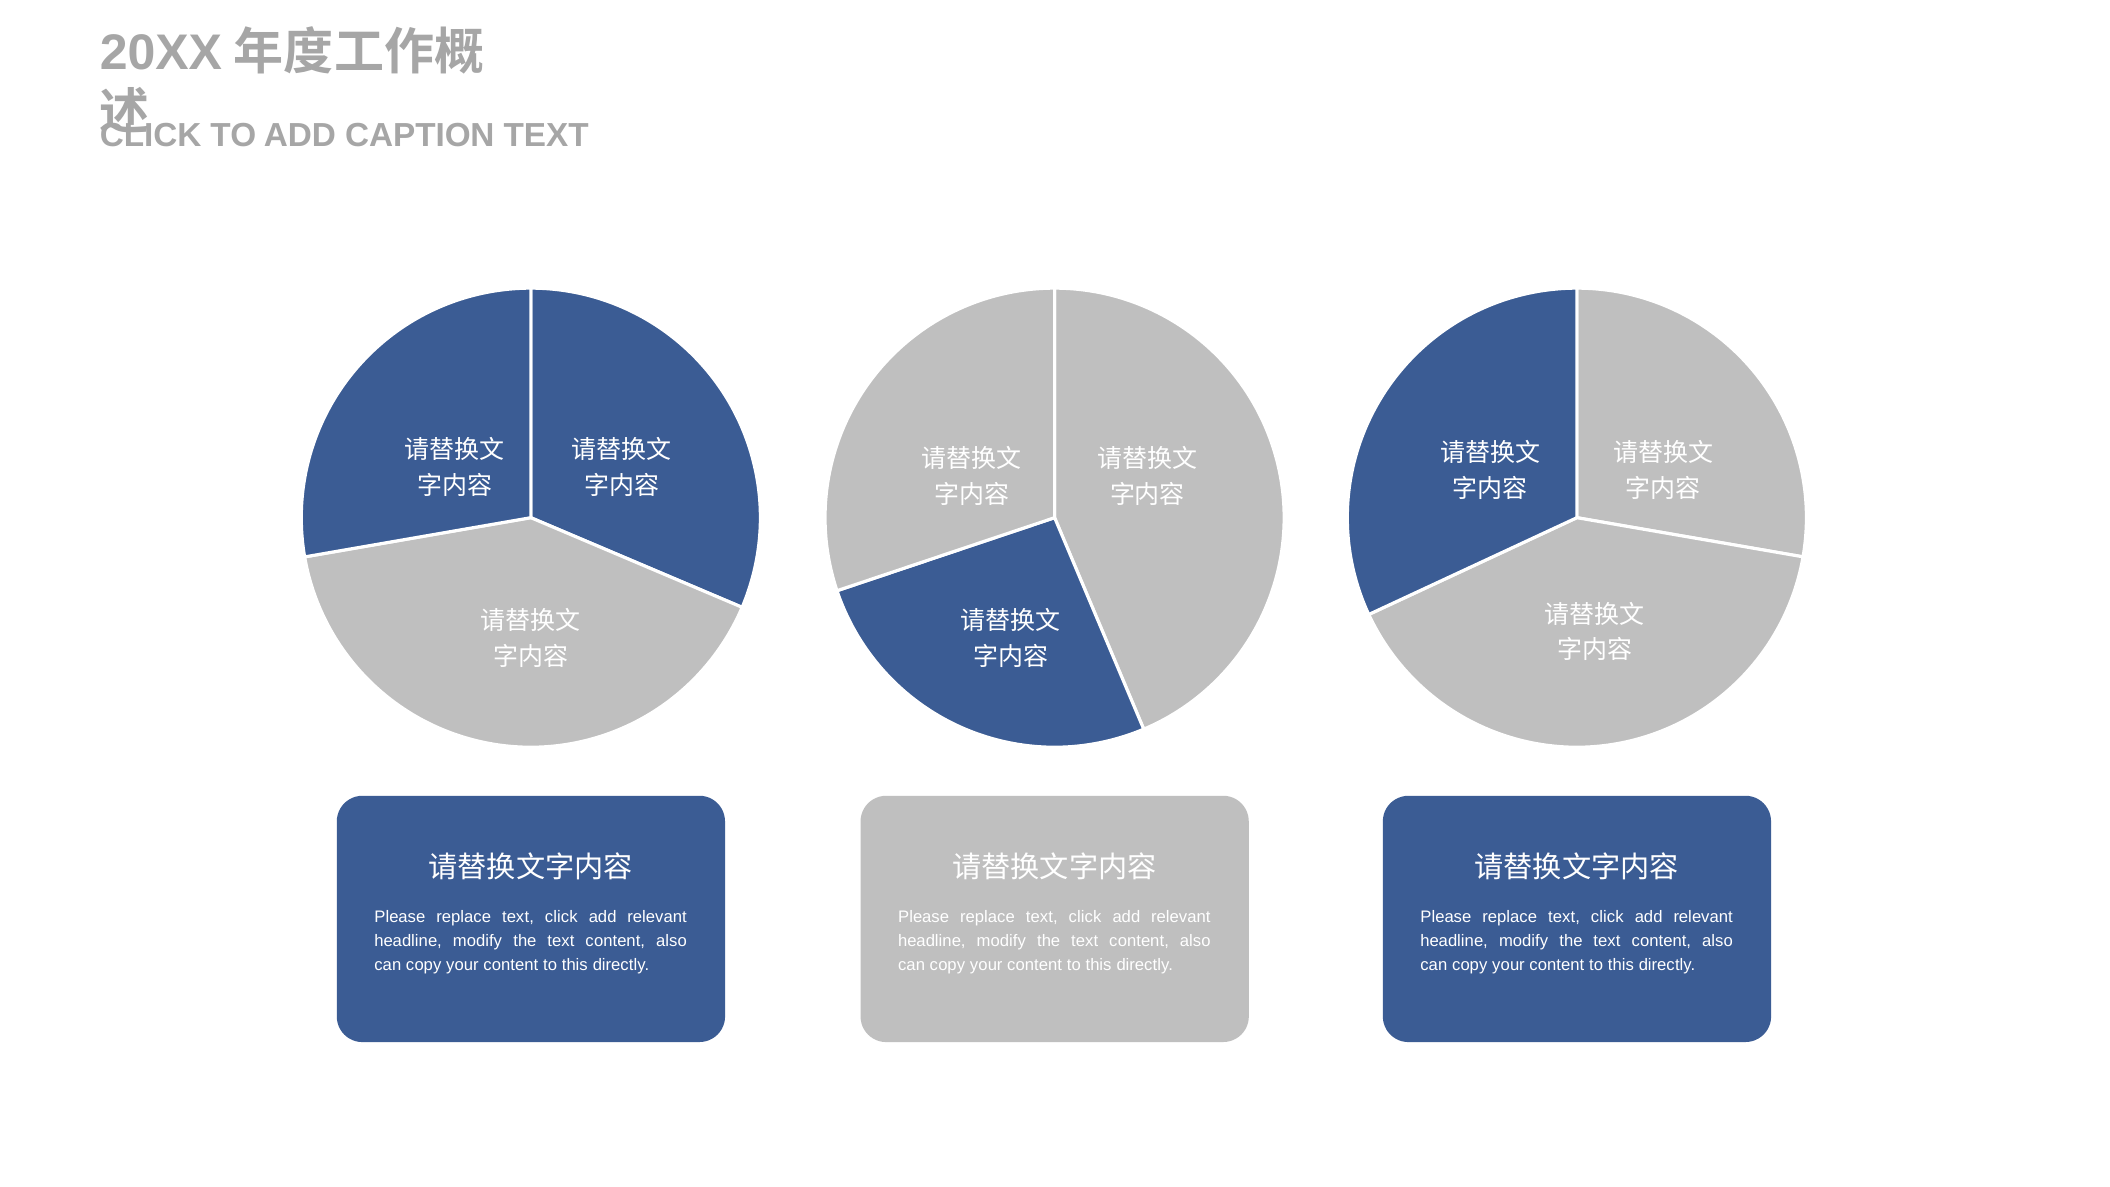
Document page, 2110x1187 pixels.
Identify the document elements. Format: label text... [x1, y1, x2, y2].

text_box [860, 795, 1249, 1043]
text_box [777, 278, 1300, 757]
text_box CLICK TO ADD CAPTION TEXT [99, 113, 629, 154]
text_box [336, 795, 726, 1043]
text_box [1300, 278, 1854, 757]
text_box 20XX年度工作概述 [99, 19, 534, 113]
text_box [1382, 795, 1772, 1043]
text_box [254, 278, 777, 757]
